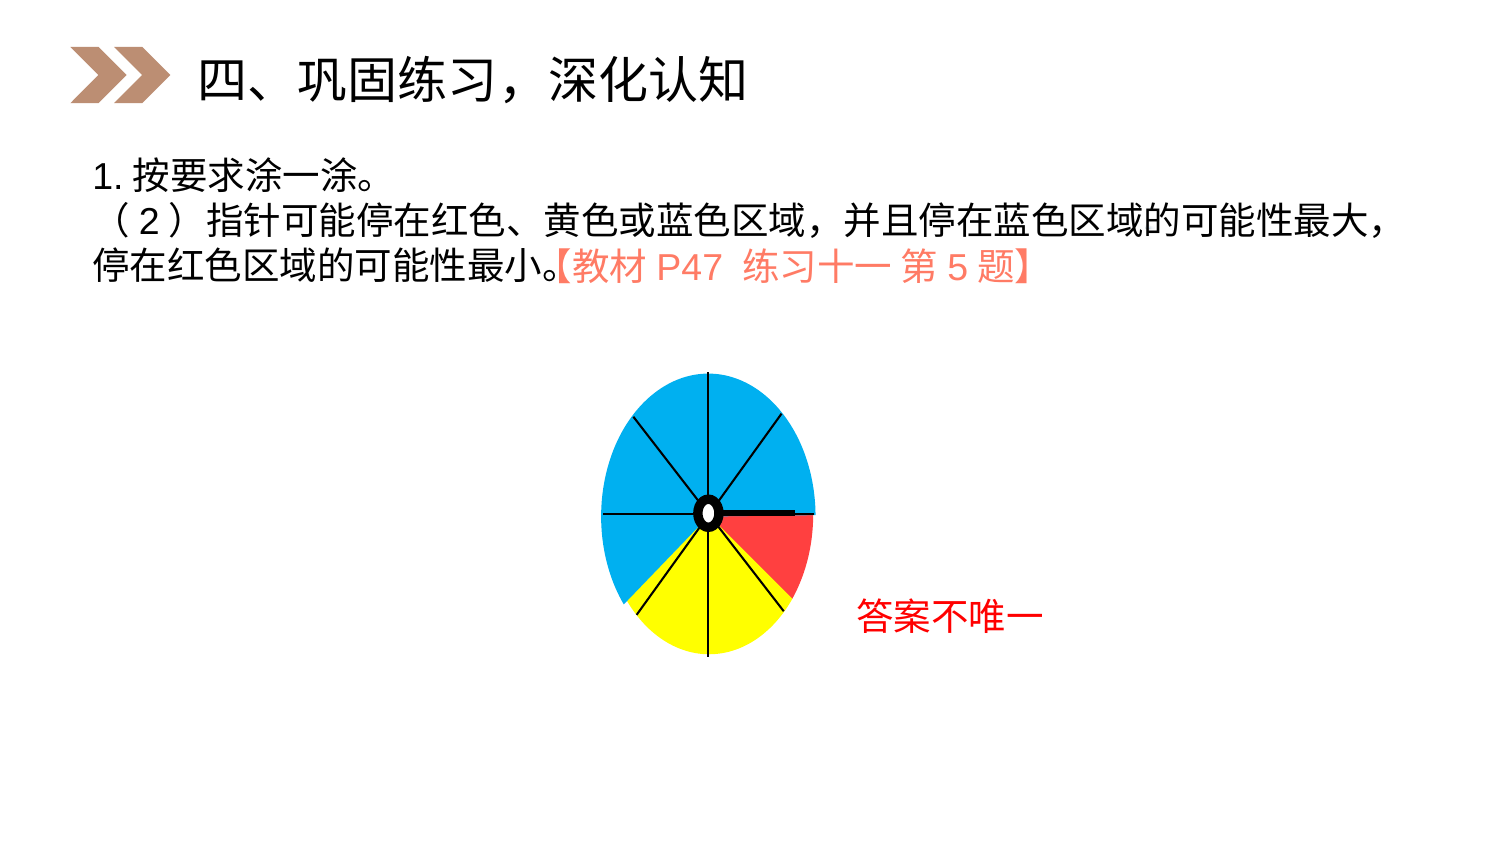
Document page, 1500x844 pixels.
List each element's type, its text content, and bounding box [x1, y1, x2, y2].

text_box [709, 372, 817, 517]
text_box [603, 373, 707, 513]
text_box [697, 499, 796, 528]
text_box [722, 515, 814, 611]
text_box 【教材P47 练习十一 第5题】 [523, 237, 1064, 294]
text_box [603, 515, 707, 655]
text_box [632, 416, 698, 500]
text_box [635, 528, 700, 616]
text_box [719, 413, 783, 499]
text_box [709, 529, 784, 655]
text_box 答案不唯一 [844, 587, 1056, 644]
picture [627, 225, 644, 234]
text_box [600, 372, 707, 607]
picture [1141, 223, 1158, 231]
text_box [709, 373, 814, 513]
text_box 1.按要求涂一涂。 （2）指针可能停在红色、黄色或蓝色区域，并且停在蓝色区域的可能性最大，停在红色区域的可能性最小。 [81, 145, 1418, 293]
text_box [718, 528, 785, 612]
text_box 四、巩固练习，深化认知 [186, 49, 816, 102]
